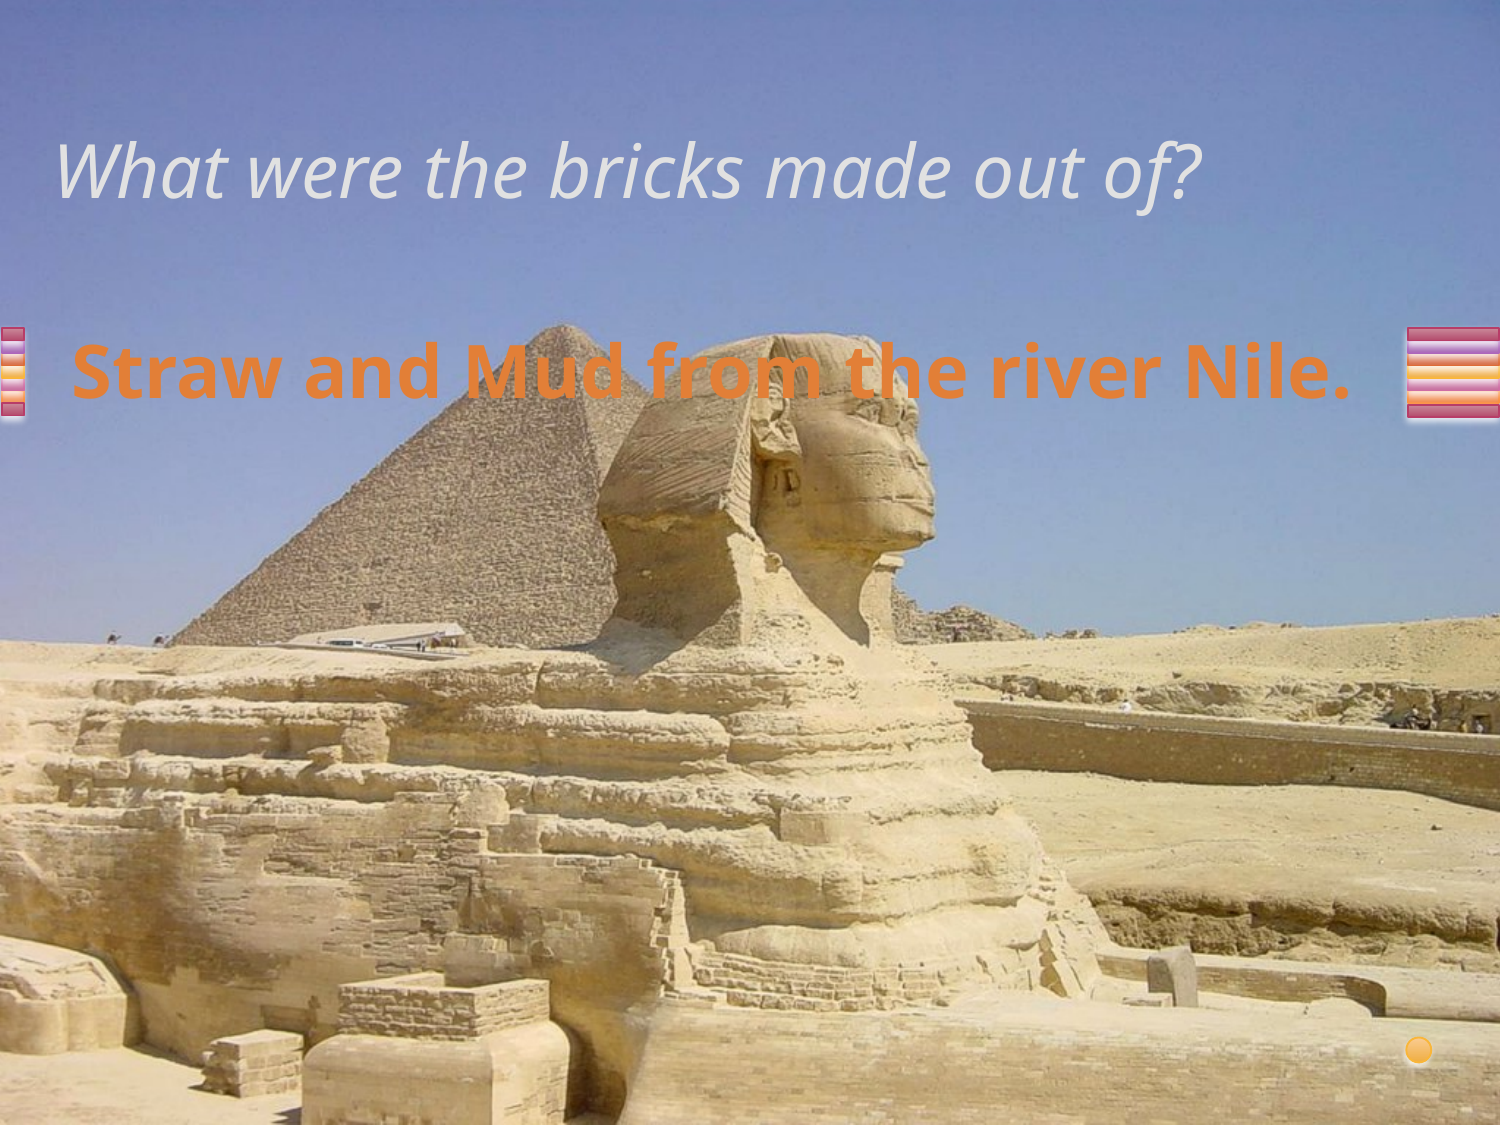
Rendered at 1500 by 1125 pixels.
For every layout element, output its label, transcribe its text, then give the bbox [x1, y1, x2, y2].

list Straw and Mud from the river Nile. [37, 275, 1388, 463]
picture [0, 0, 1500, 1125]
title What were the bricks made out of? [37, 75, 1388, 263]
